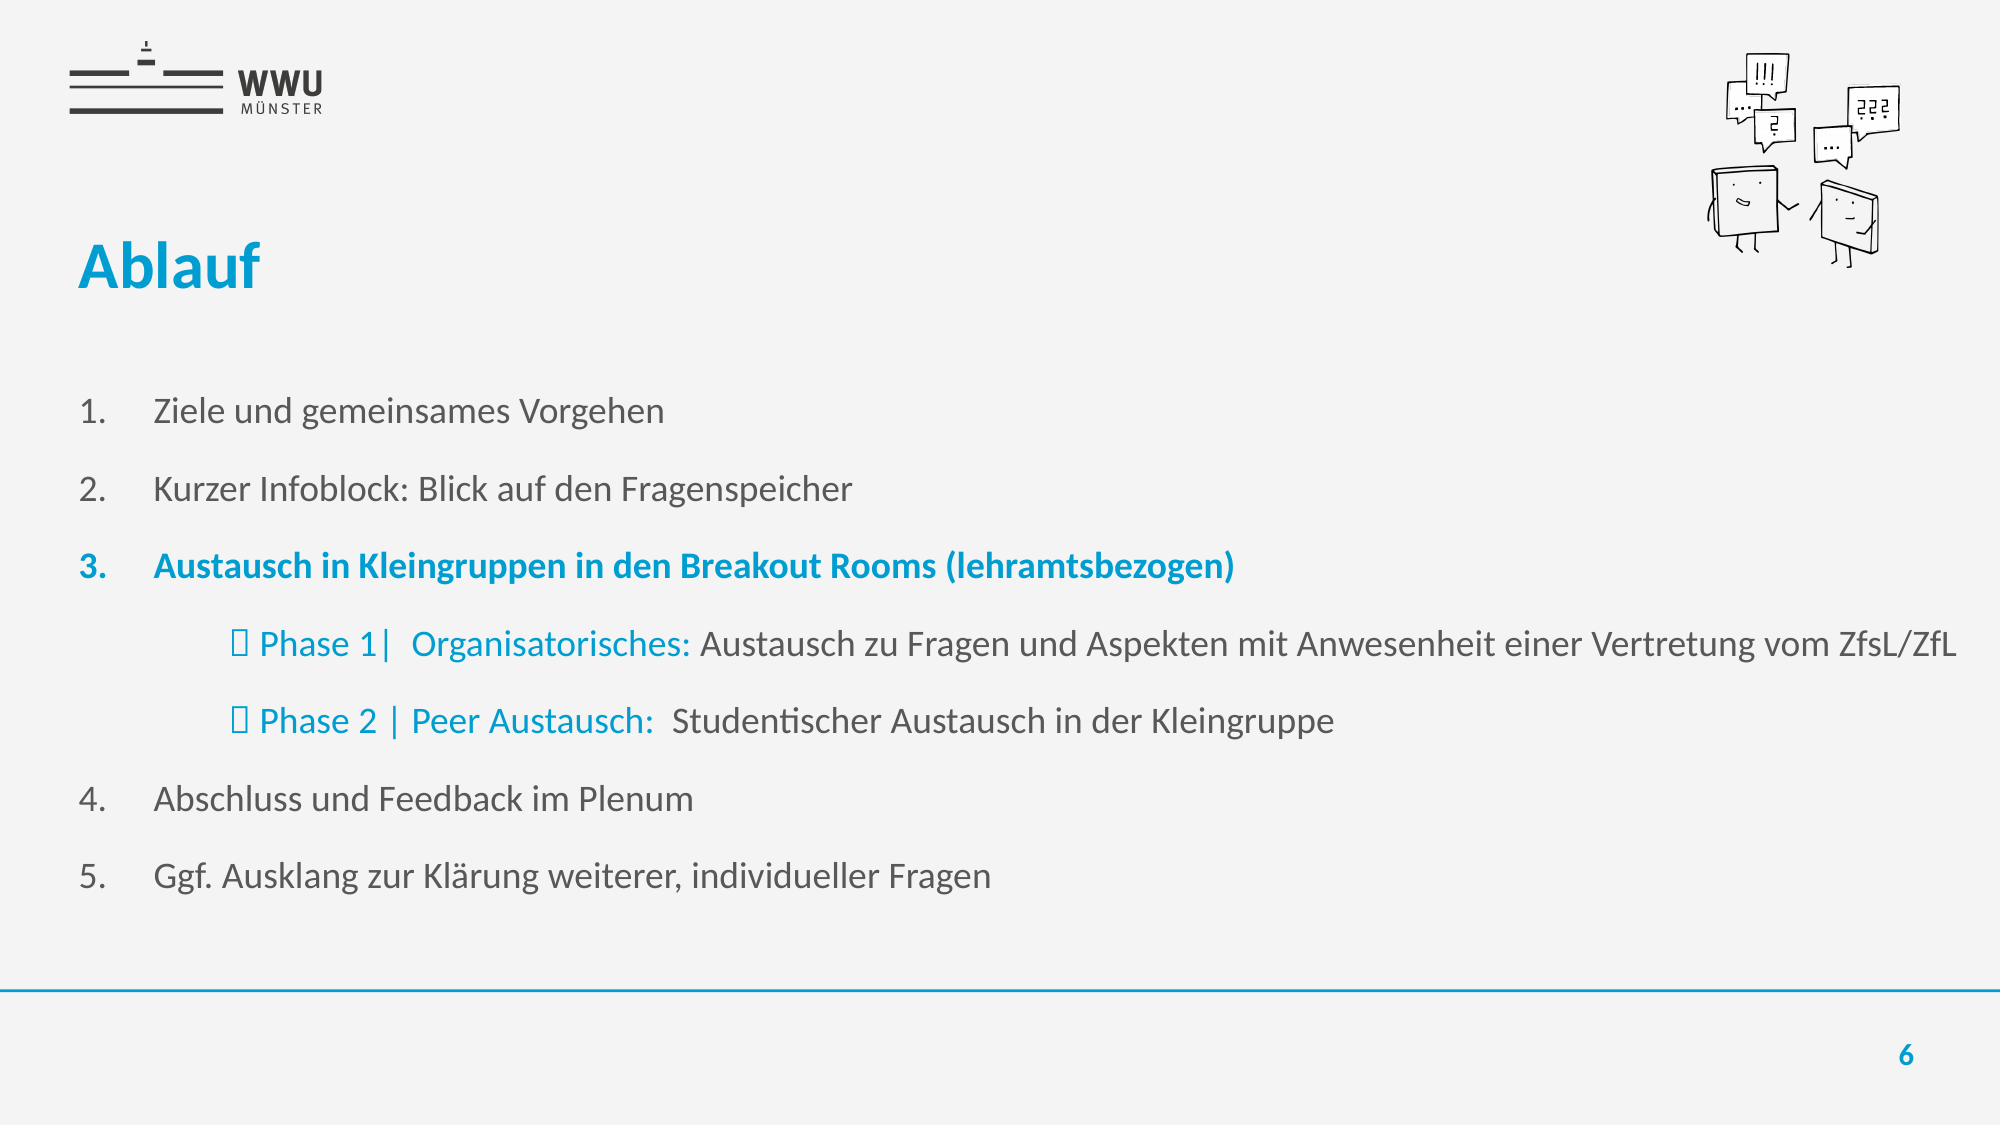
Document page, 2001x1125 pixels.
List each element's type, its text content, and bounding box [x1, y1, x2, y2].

picture [61, 32, 330, 123]
list Ziele und gemeinsames Vorgehen Kurzer Infoblock: Blick auf den Fragenspeicher Austausch in Kleingruppen in den Breakout Rooms (lehramtsbezogen)  Phase 1| Organisatorisches: Austausch zu Fragen und Aspekten mit Anwesenheit einer Vertretung vom ZfsL/ZfL  Phase 2 | Peer Austausch: Studentischer Austausch in der Kleingruppe Abschluss und Feedback im Plenum Ggf. Ausklang zur Klärung weiterer, individueller Fragen [78, 380, 1981, 943]
title Ablauf [78, 221, 1922, 316]
slide_number 6 [1763, 1012, 1922, 1072]
picture [1700, 53, 1901, 268]
